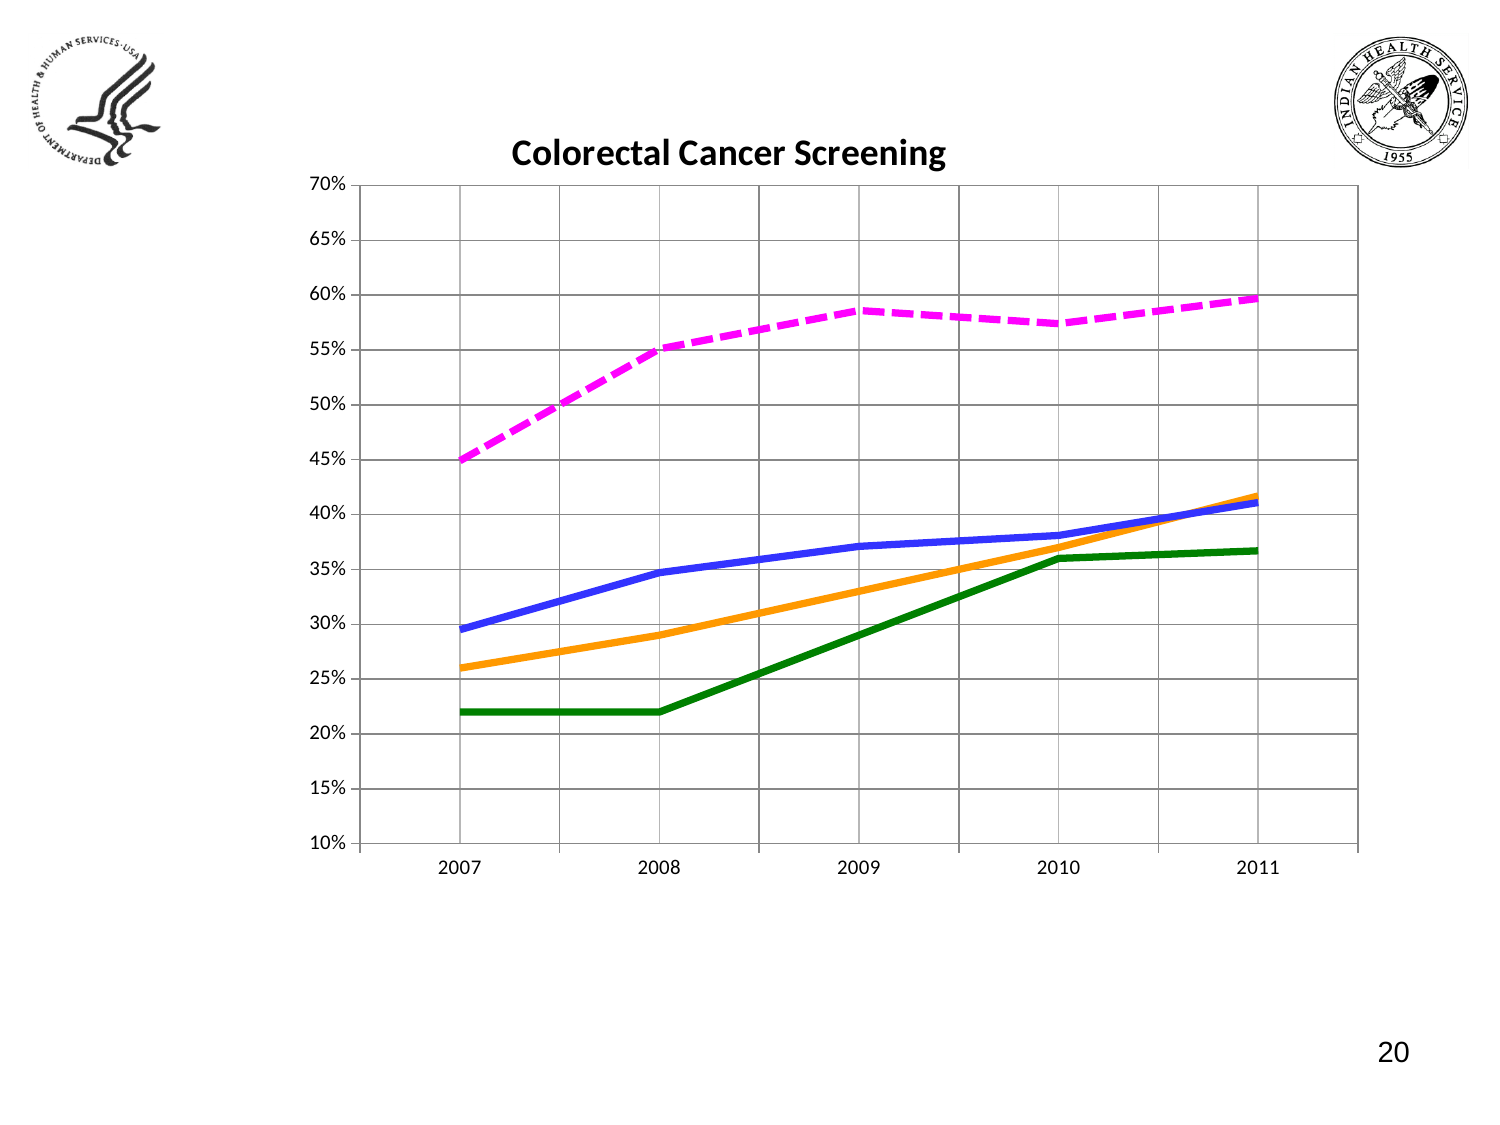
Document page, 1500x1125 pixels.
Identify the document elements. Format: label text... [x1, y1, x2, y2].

slide_number 20 [1074, 1025, 1425, 1104]
picture [28, 33, 164, 169]
chart [74, 99, 1384, 1014]
picture [1333, 33, 1469, 169]
